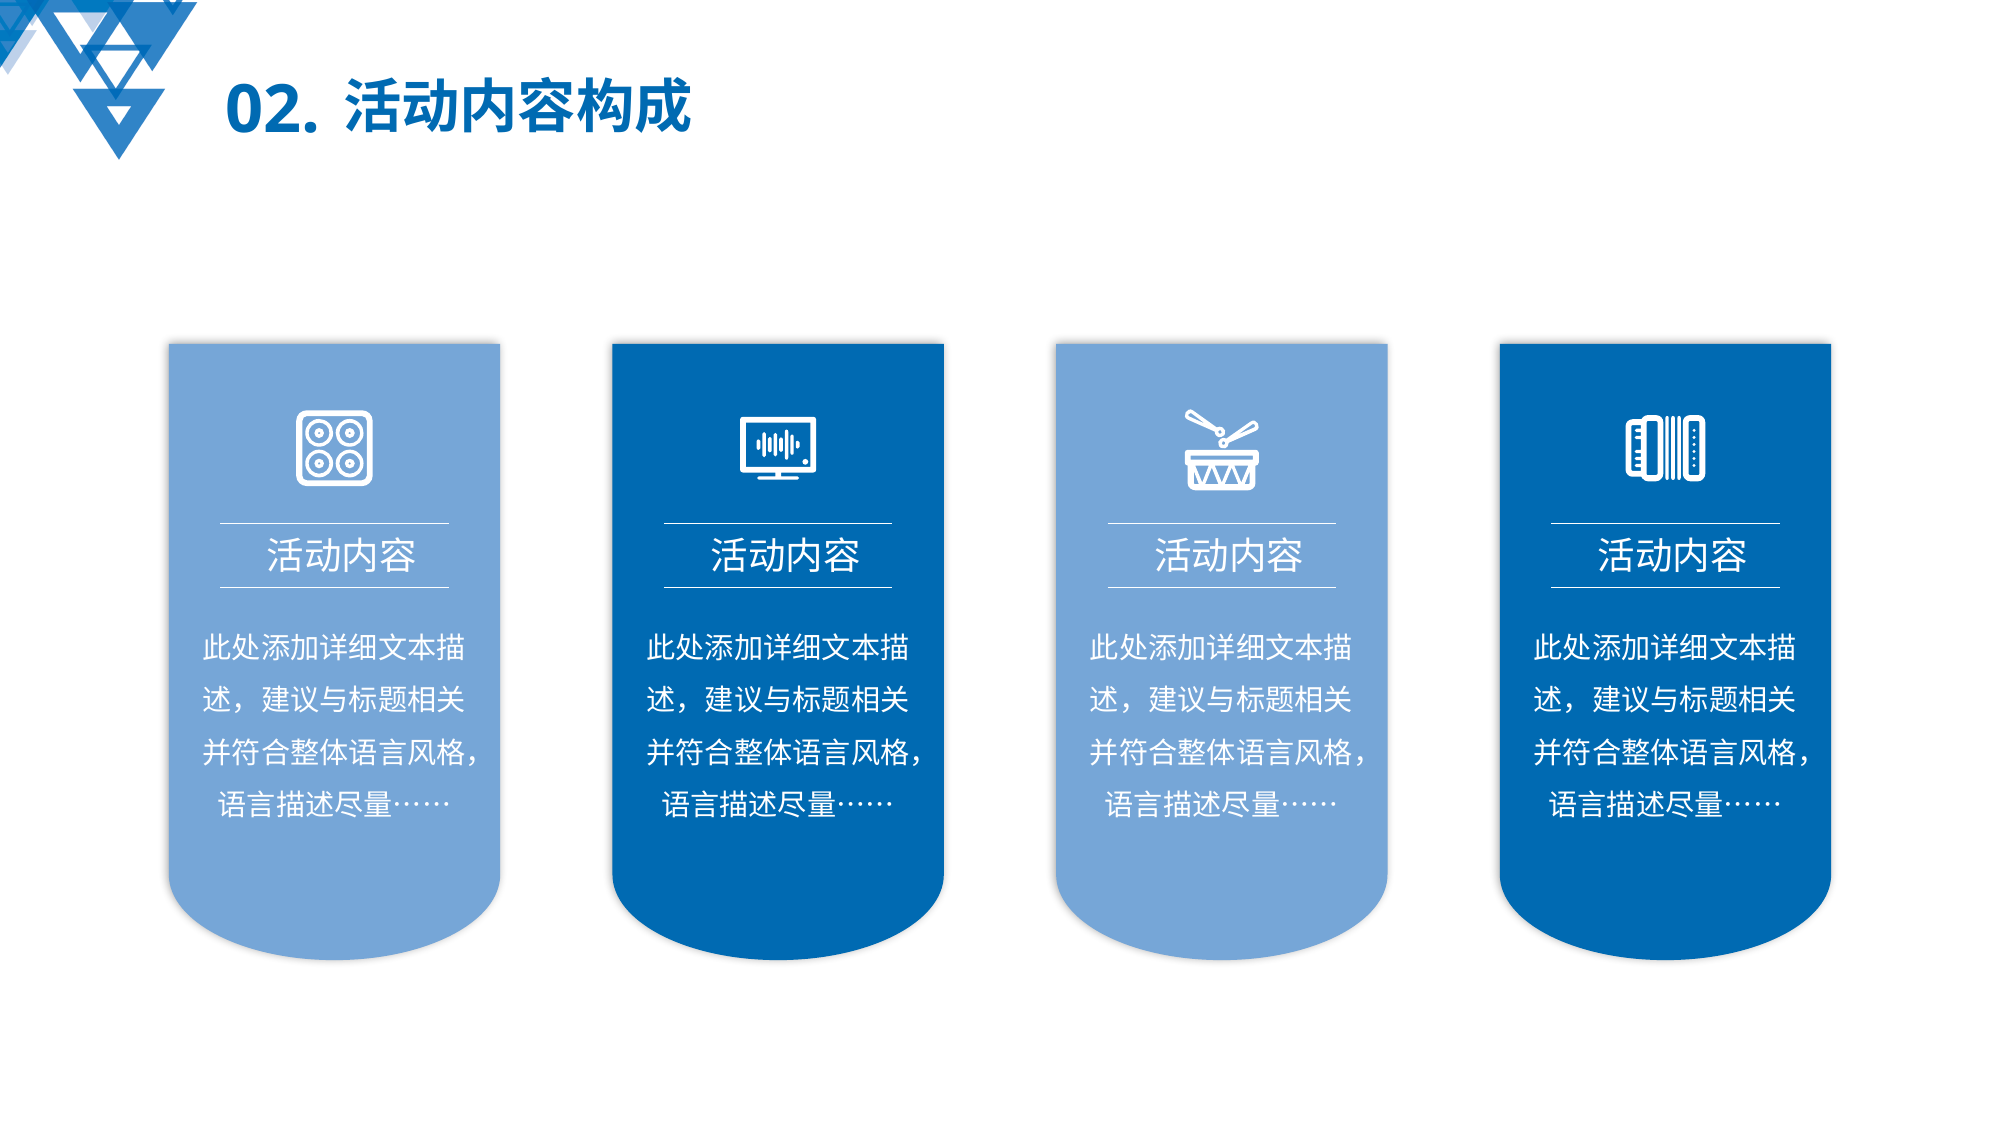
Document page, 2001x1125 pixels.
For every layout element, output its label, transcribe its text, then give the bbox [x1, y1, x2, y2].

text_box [168, 343, 501, 961]
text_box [1499, 343, 1832, 961]
picture [0, 0, 235, 295]
text_box 活动内容构成 [336, 61, 708, 147]
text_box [1056, 343, 1388, 961]
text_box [612, 343, 944, 961]
text_box 02. [235, 58, 336, 153]
